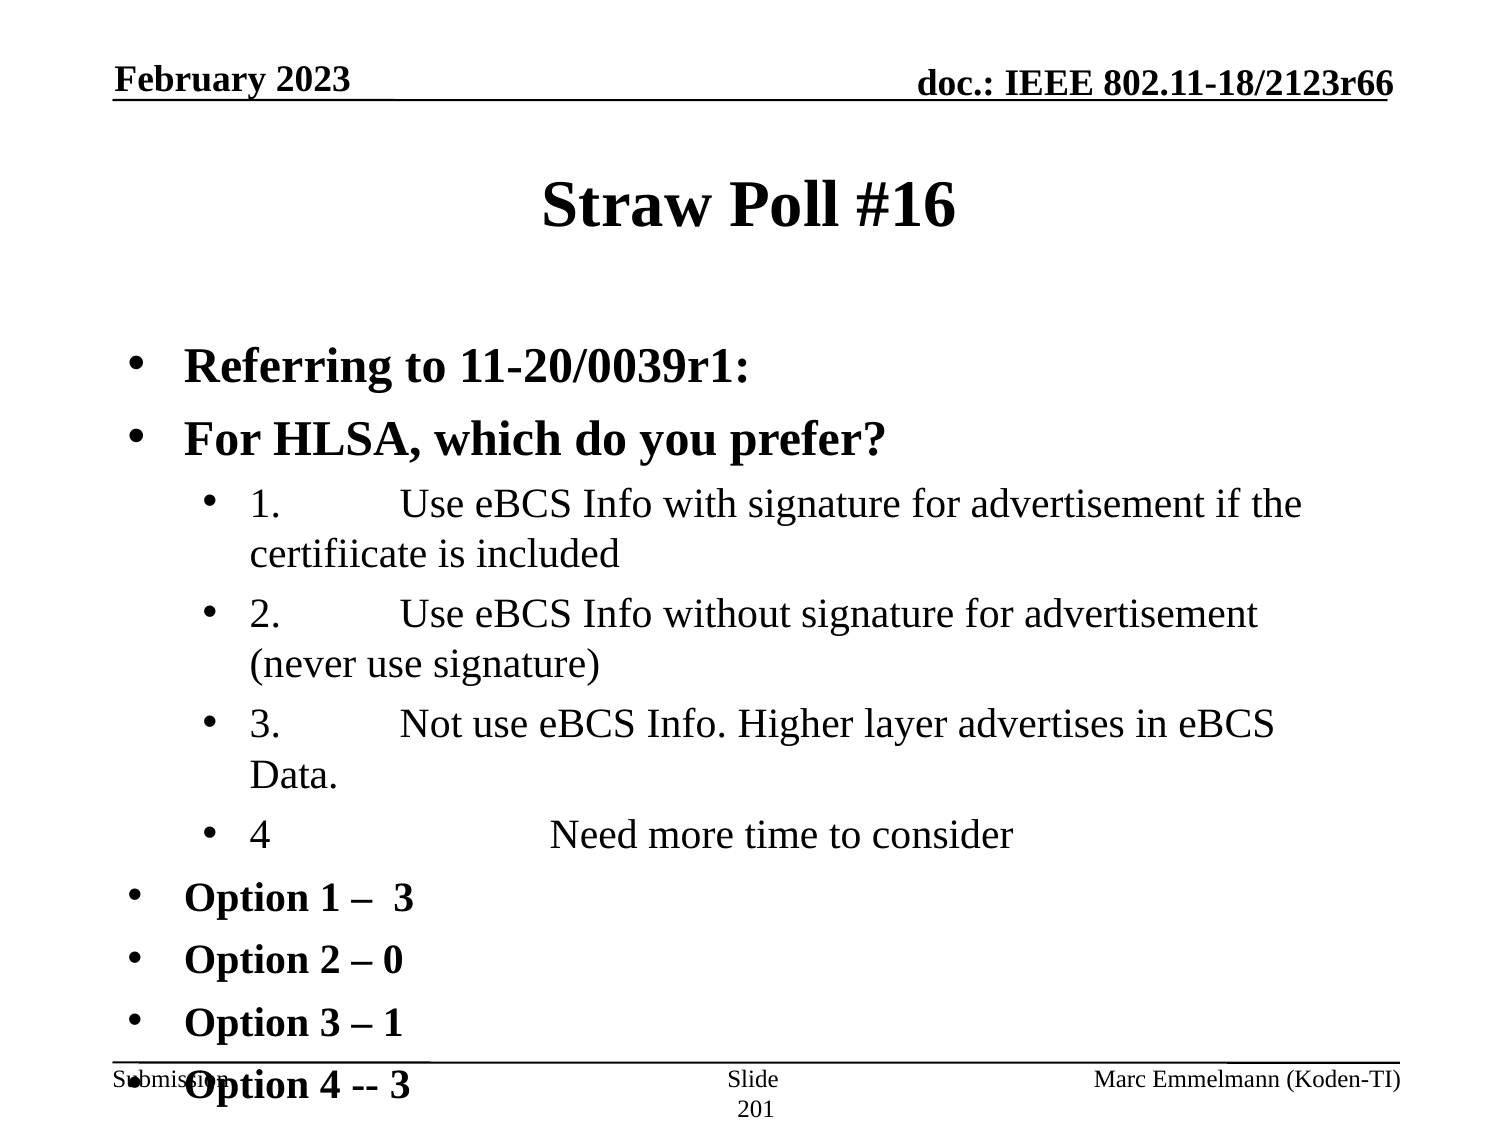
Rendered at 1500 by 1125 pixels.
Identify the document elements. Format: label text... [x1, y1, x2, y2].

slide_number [114, 54, 423, 100]
slide_number Slide 201 [712, 1061, 800, 1123]
footer Marc Emmelmann (Koden-TI) [878, 1061, 1402, 1093]
title Straw Poll #16 [112, 112, 1388, 288]
list Referring to 11-20/0039r1: For HLSA, which do you prefer? 1. Use eBCS Info with signature for advertisement if the certifiicate is included 2. Use eBCS Info without signature for advertisement (never use signature) 3. Not use eBCS Info. Higher layer advertises in eBCS Data. 4 Need more time to consider Option 1 – 3 Option 2 – 0 Option 3 – 1 Option 4 -- 3 [112, 324, 1388, 1000]
